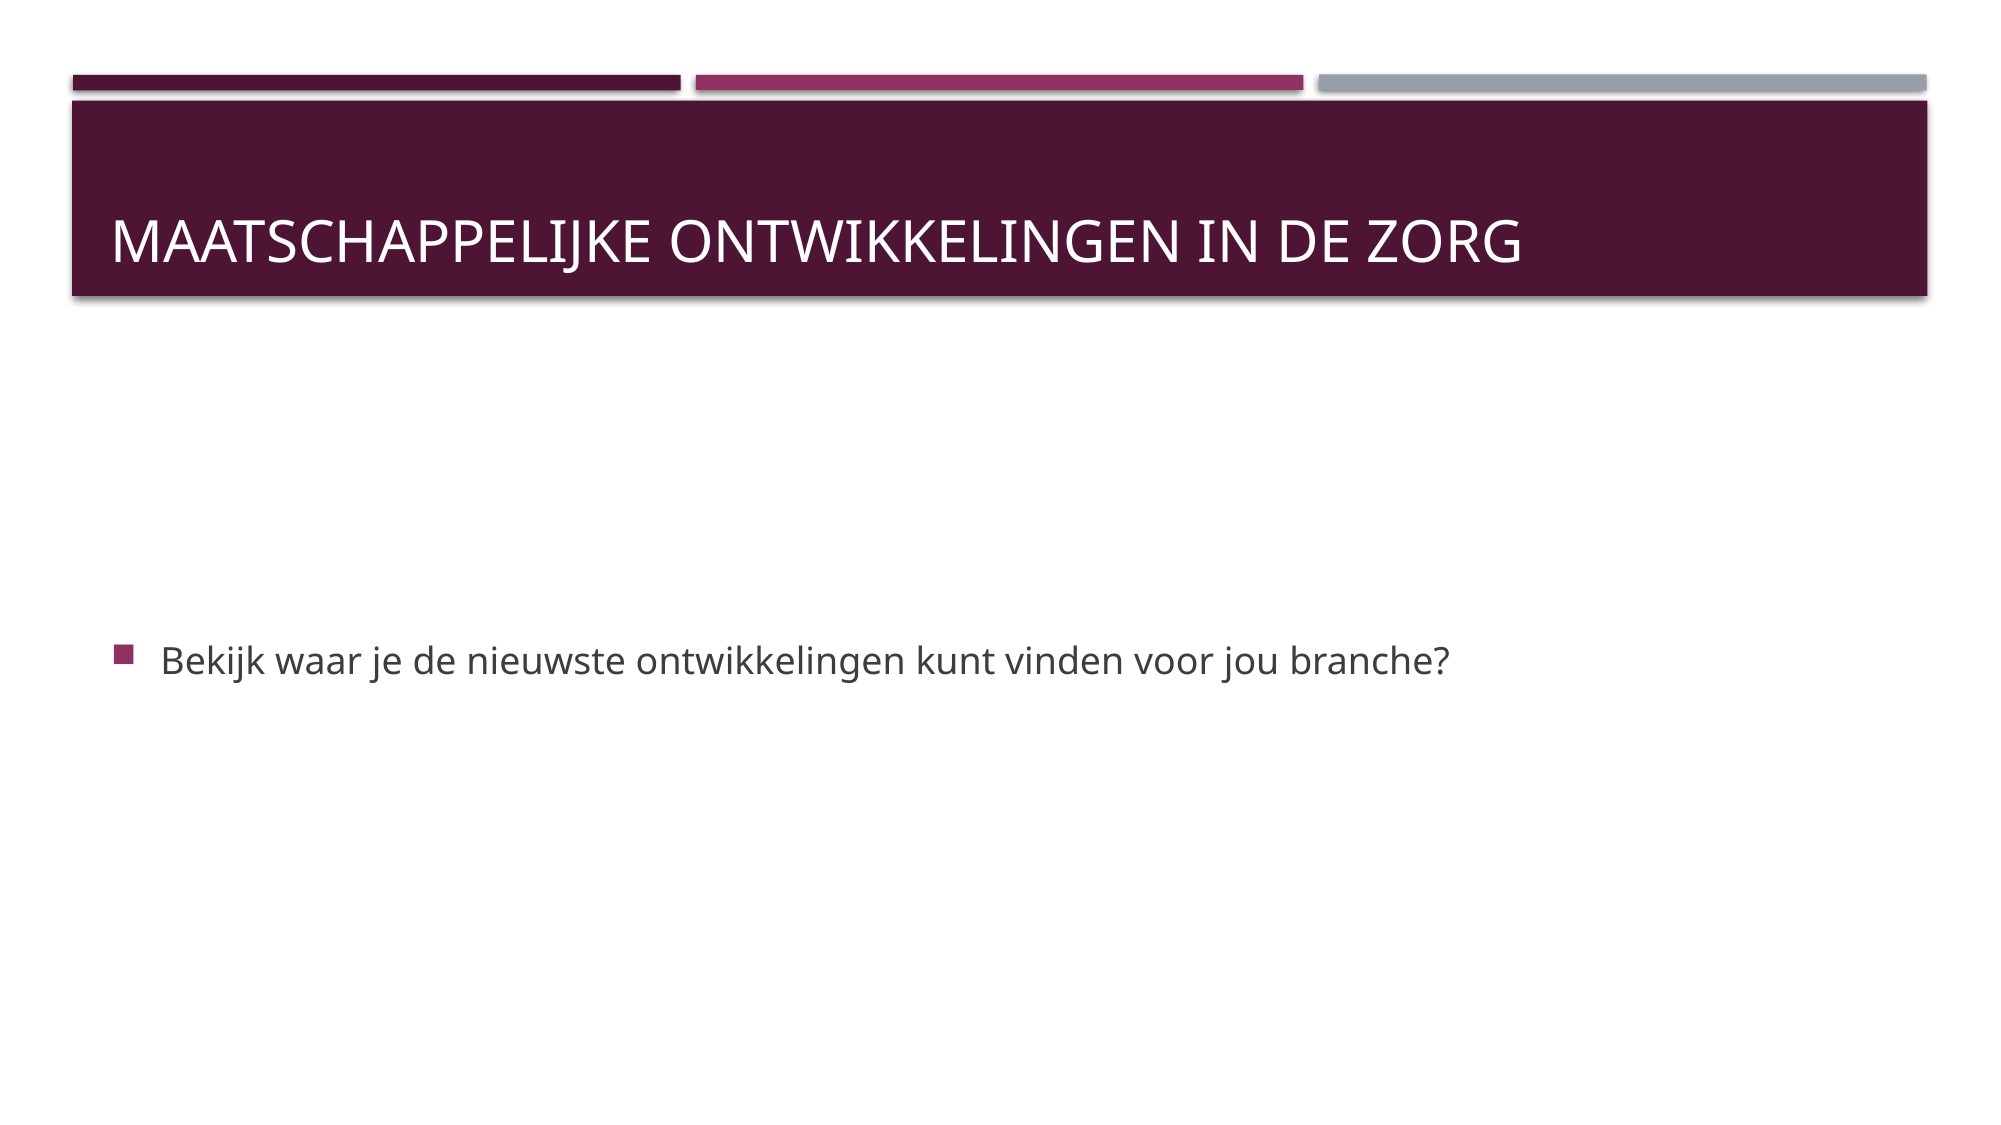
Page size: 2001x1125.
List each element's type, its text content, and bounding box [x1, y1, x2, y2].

list Bekijk waar je de nieuwste ontwikkelingen kunt vinden voor jou branche? [95, 357, 1905, 962]
title Maatschappelijke ontwikkelingen in de zorg [95, 115, 1905, 282]
